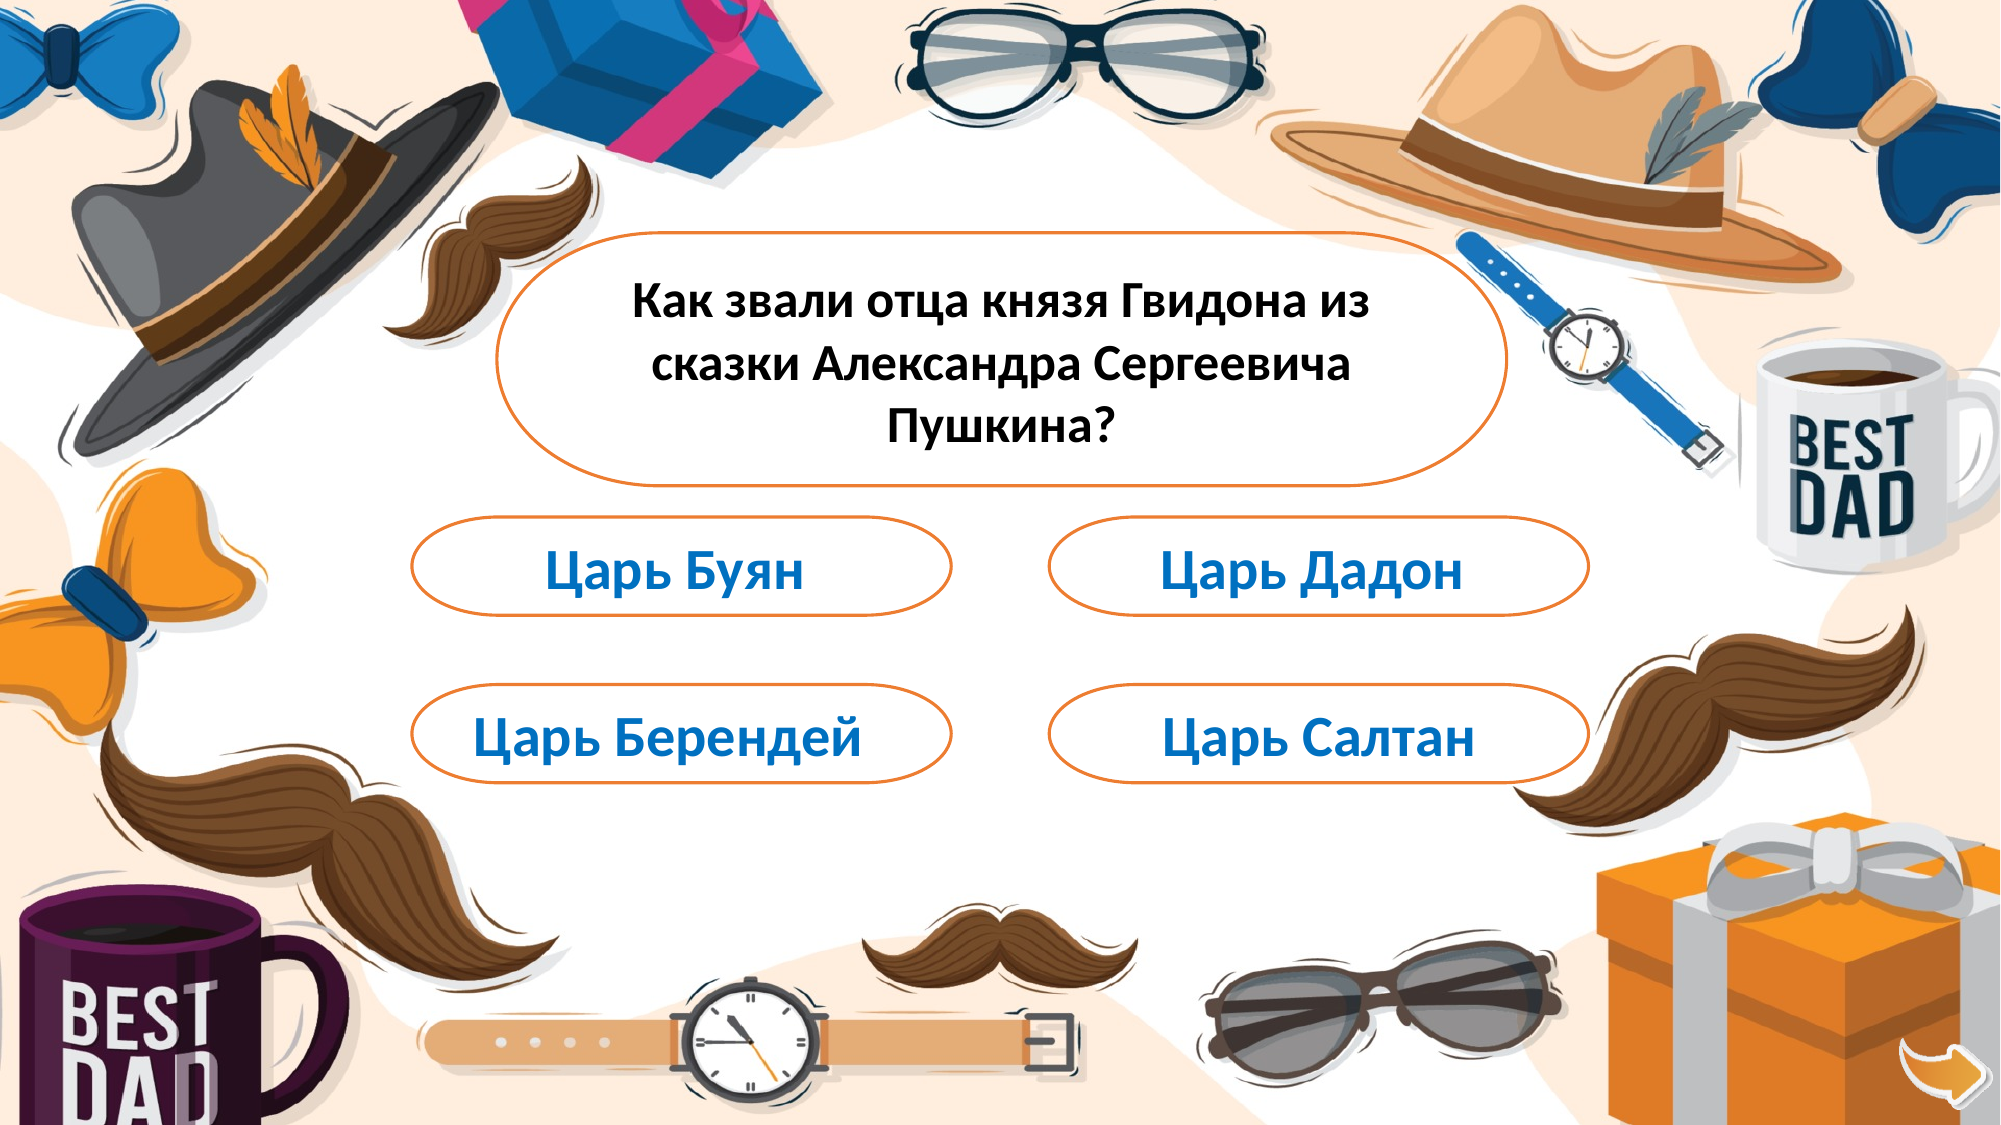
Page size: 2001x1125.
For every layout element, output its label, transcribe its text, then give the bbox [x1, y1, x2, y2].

picture [0, 0, 2001, 1125]
text_box Как звали отца князя Гвидона из сказки Александра Сергеевича Пушкина? [495, 231, 1508, 487]
text_box Царь Буян [410, 515, 953, 617]
text_box Царь Дадон [1048, 515, 1590, 617]
text_box Царь Берендей [410, 683, 953, 784]
text_box Царь Салтан [1048, 683, 1590, 784]
